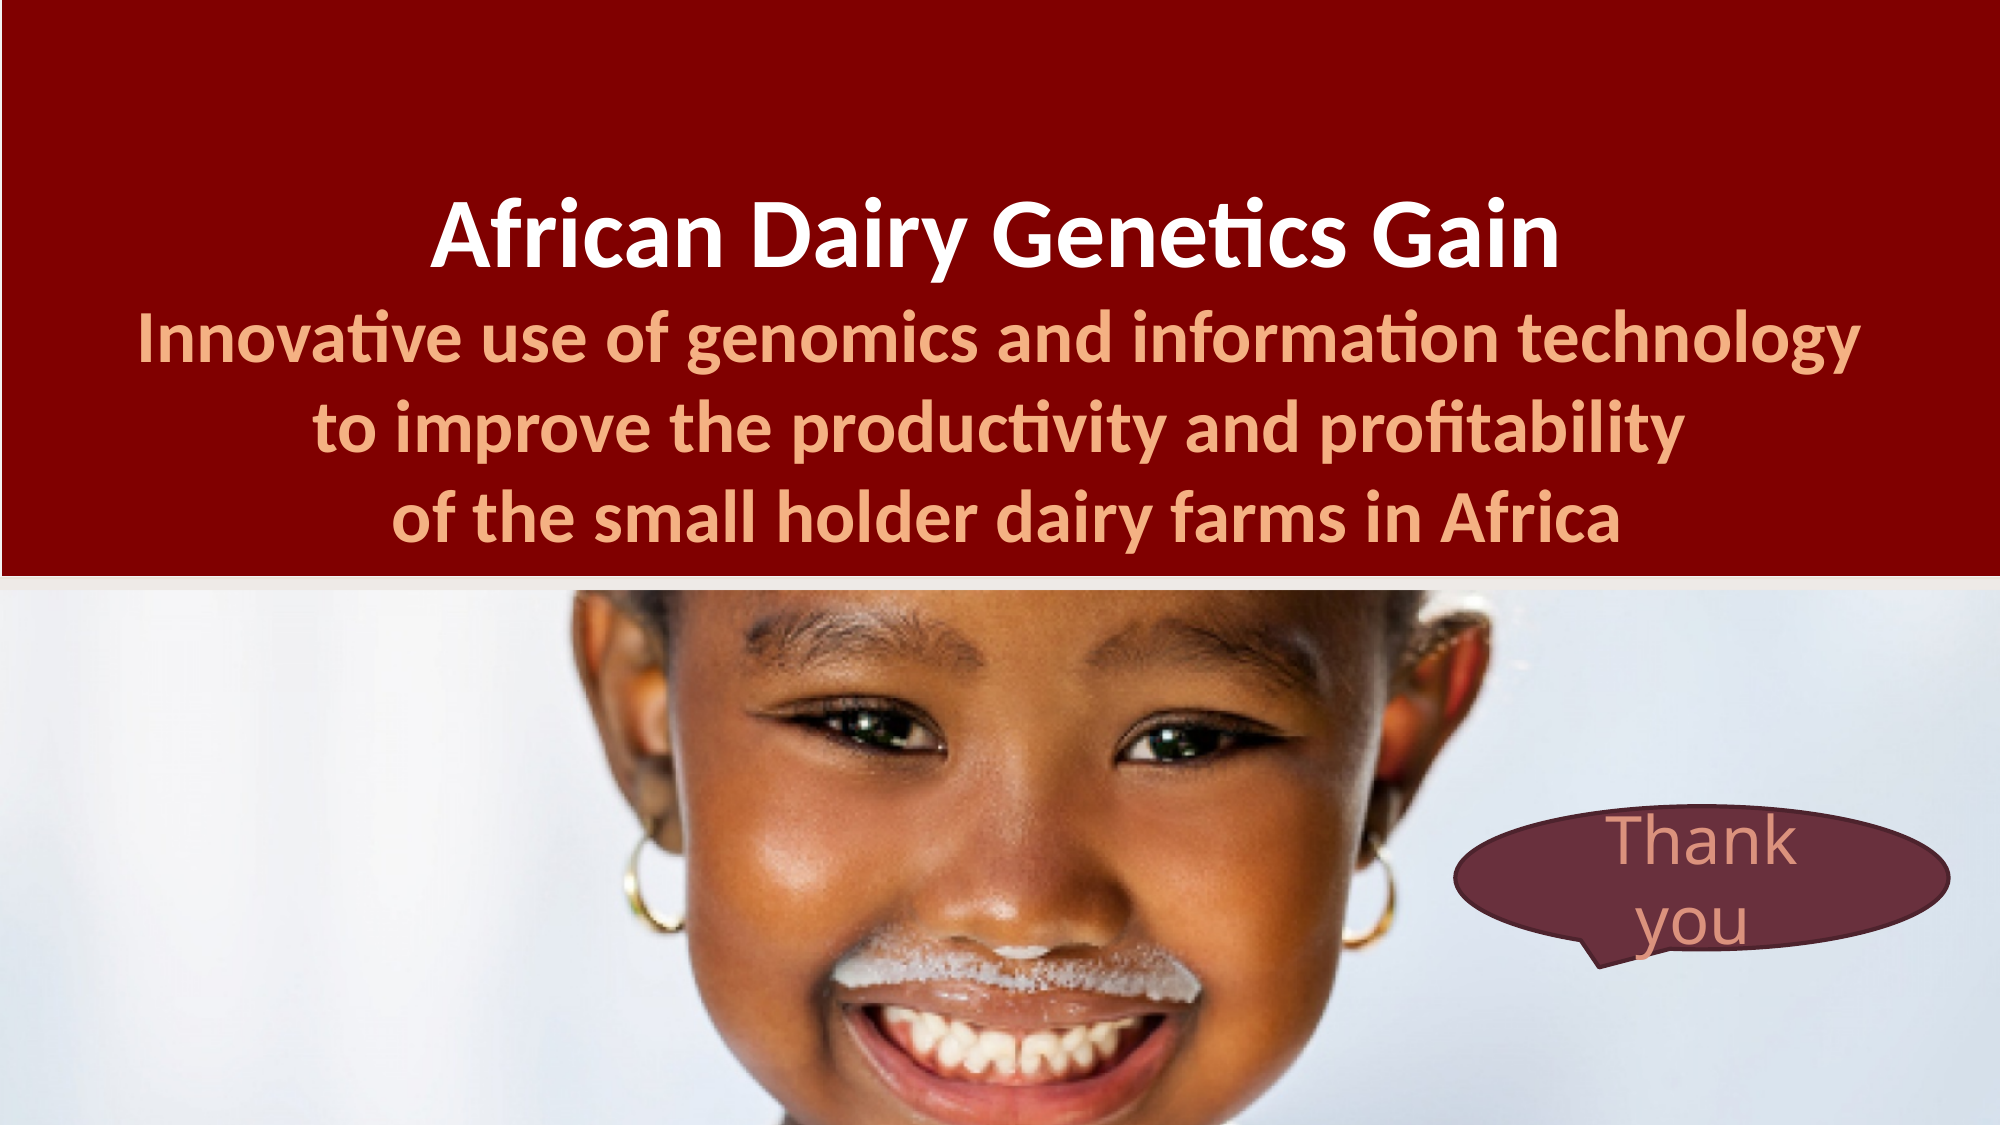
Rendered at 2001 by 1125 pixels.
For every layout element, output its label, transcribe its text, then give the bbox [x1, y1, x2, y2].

text_box African Dairy Genetics Gain Innovative use of genomics and information technology to improve the productivity and profitability of the small holder dairy farms in Africa [0, 0, 2000, 575]
picture [0, 577, 2000, 1125]
